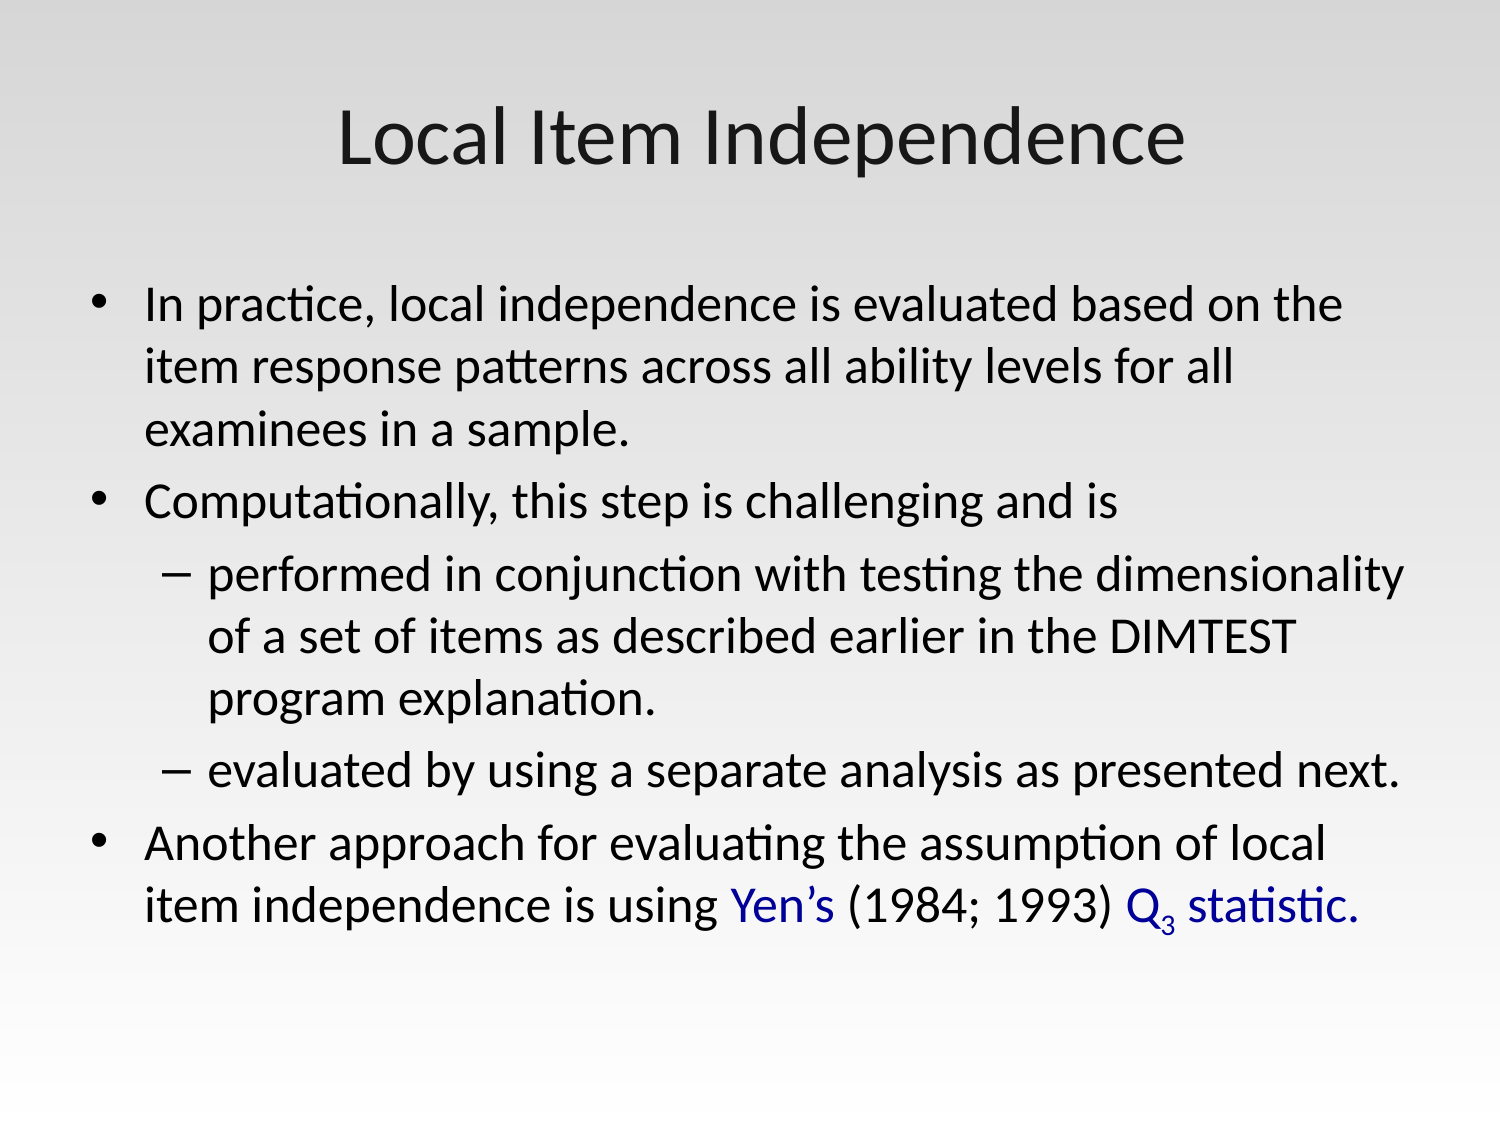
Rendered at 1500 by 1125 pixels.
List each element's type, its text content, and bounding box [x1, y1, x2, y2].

title Local Item Independence [24, 37, 1500, 225]
list In practice, local independence is evaluated based on the item response patterns across all ability levels for all examinees in a sample. Computationally, this step is challenging and is performed in conjunction with testing the dimensionality of a set of items as described earlier in the DIMTEST program explanation. evaluated by using a separate analysis as presented next. Another approach for evaluating the assumption of local item independence is using Yen’s (1984; 1993) Q3 statistic. [75, 262, 1425, 1005]
